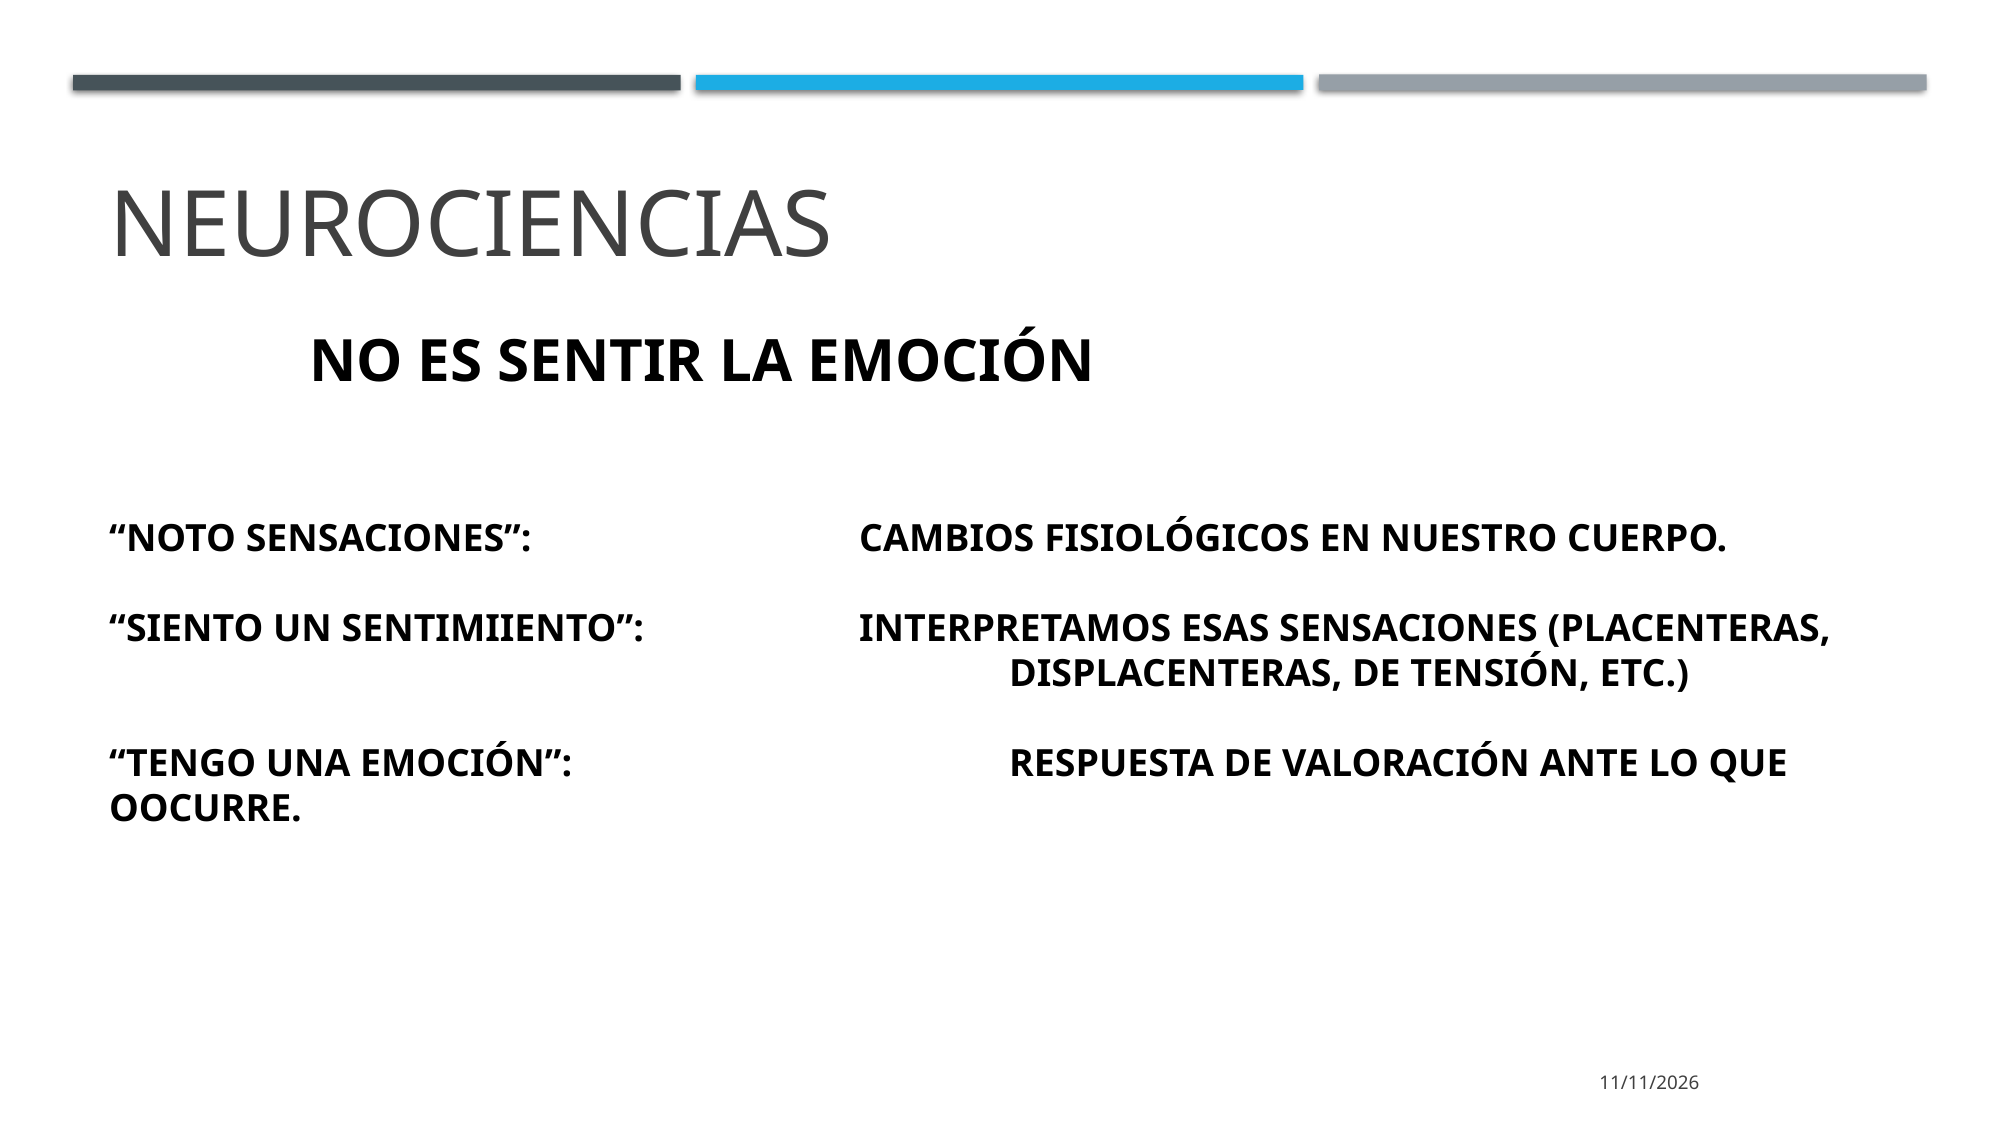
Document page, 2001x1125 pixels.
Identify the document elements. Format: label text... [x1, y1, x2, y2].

title NEUROCIENCIAS [94, 119, 1904, 282]
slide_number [1247, 1053, 1715, 1114]
text_box NO ES SENTIR LA EMOCIÓN [294, 315, 1649, 400]
text_box “NOTO SENSACIONES”: CAMBIOS FISIOLÓGICOS EN NUESTRO CUERPO. “SIENTO UN SENTIMIIENTO”: INTERPRETAMOS ESAS SENSACIONES (PLACENTERAS, DISPLACENTERAS, DE TENSIÓN, ETC.) “TENGO UNA EMOCIÓN”: RESPUESTA DE VALORACIÓN ANTE LO QUE OOCURRE. [94, 506, 1944, 837]
